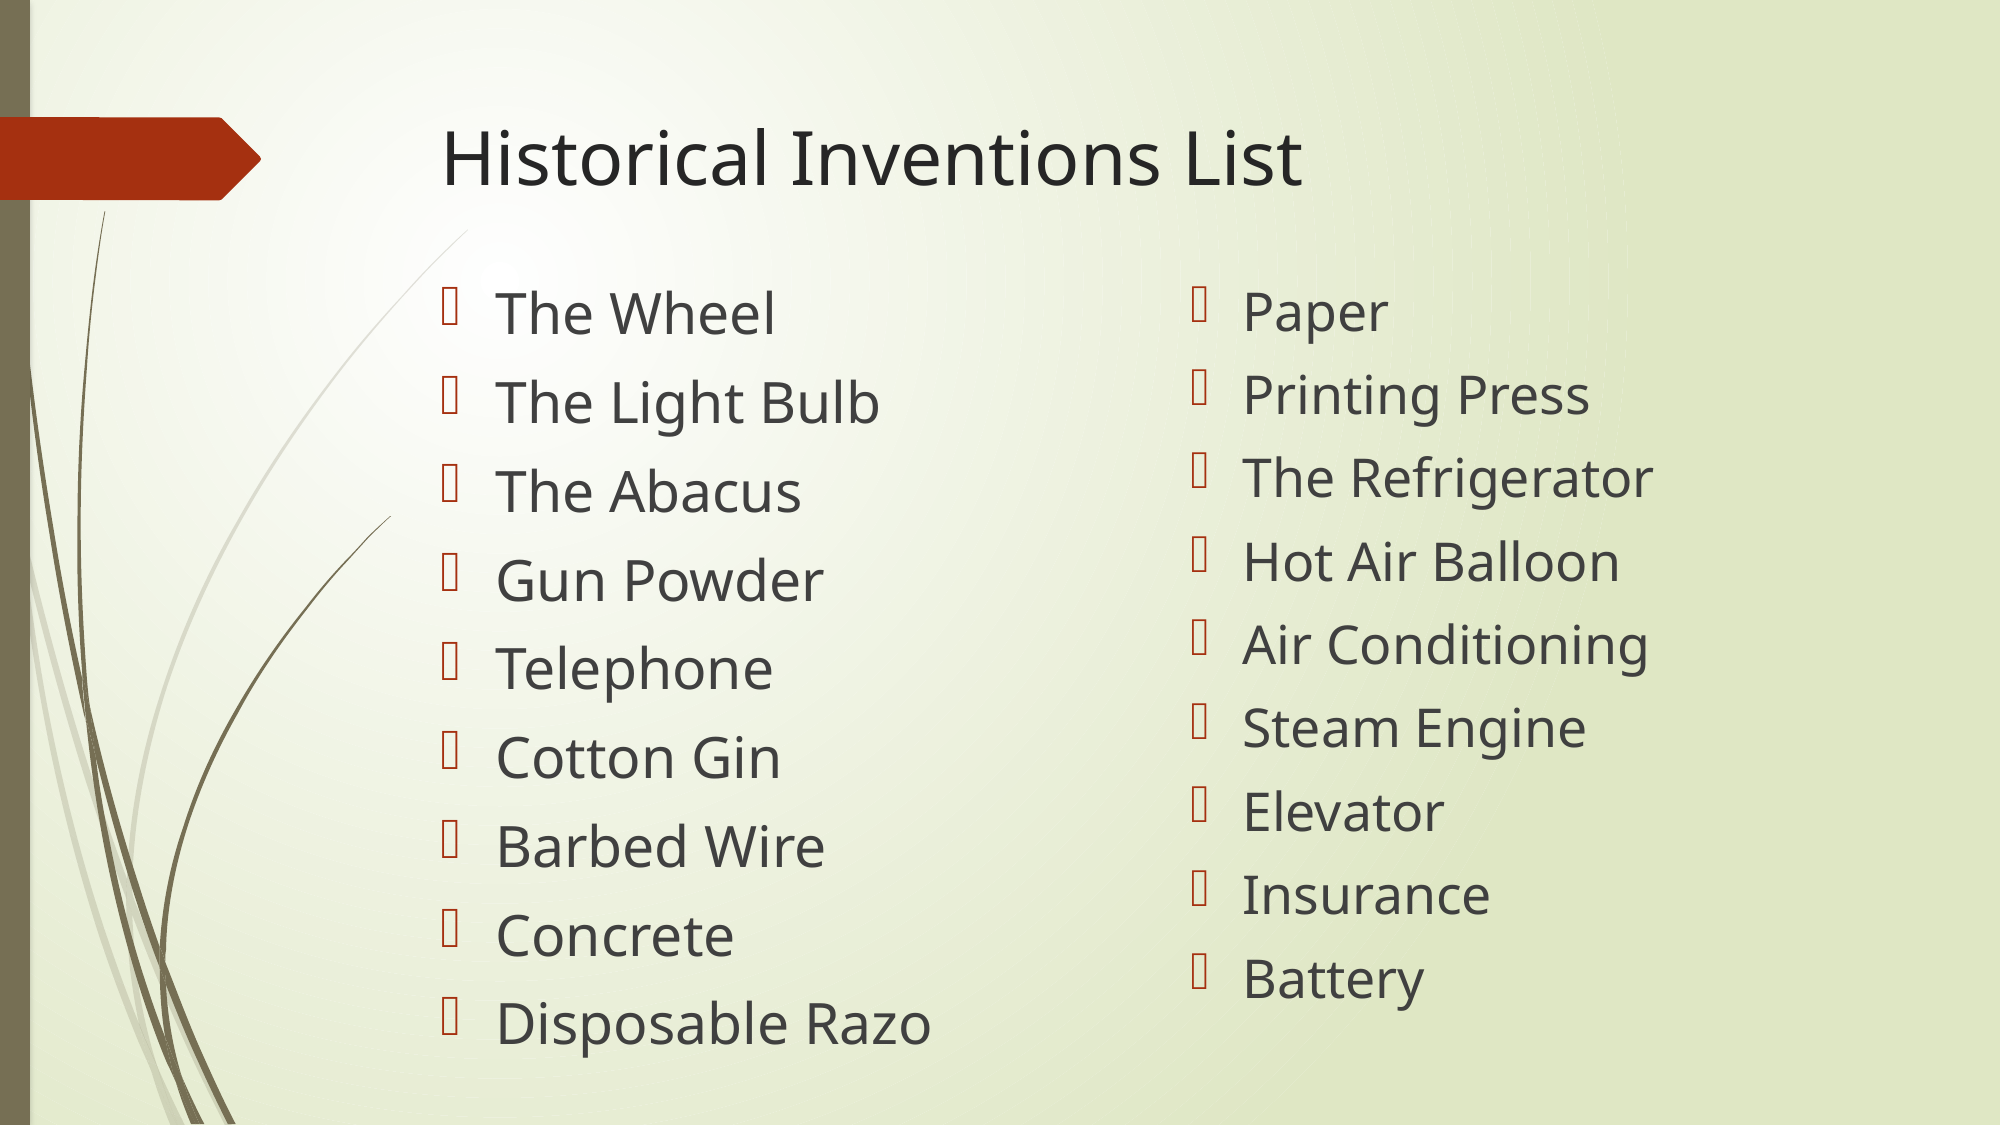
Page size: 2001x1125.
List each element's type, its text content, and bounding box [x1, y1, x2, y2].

list Paper Printing Press The Refrigerator Hot Air Balloon Air Conditioning Steam Engine Elevator Insurance Battery [1175, 270, 1888, 1020]
title Historical Inventions List [425, 102, 1888, 313]
list The Wheel The Light Bulb The Abacus Gun Powder Telephone Cotton Gin Barbed Wire Concrete Disposable Razo [425, 270, 1138, 1070]
